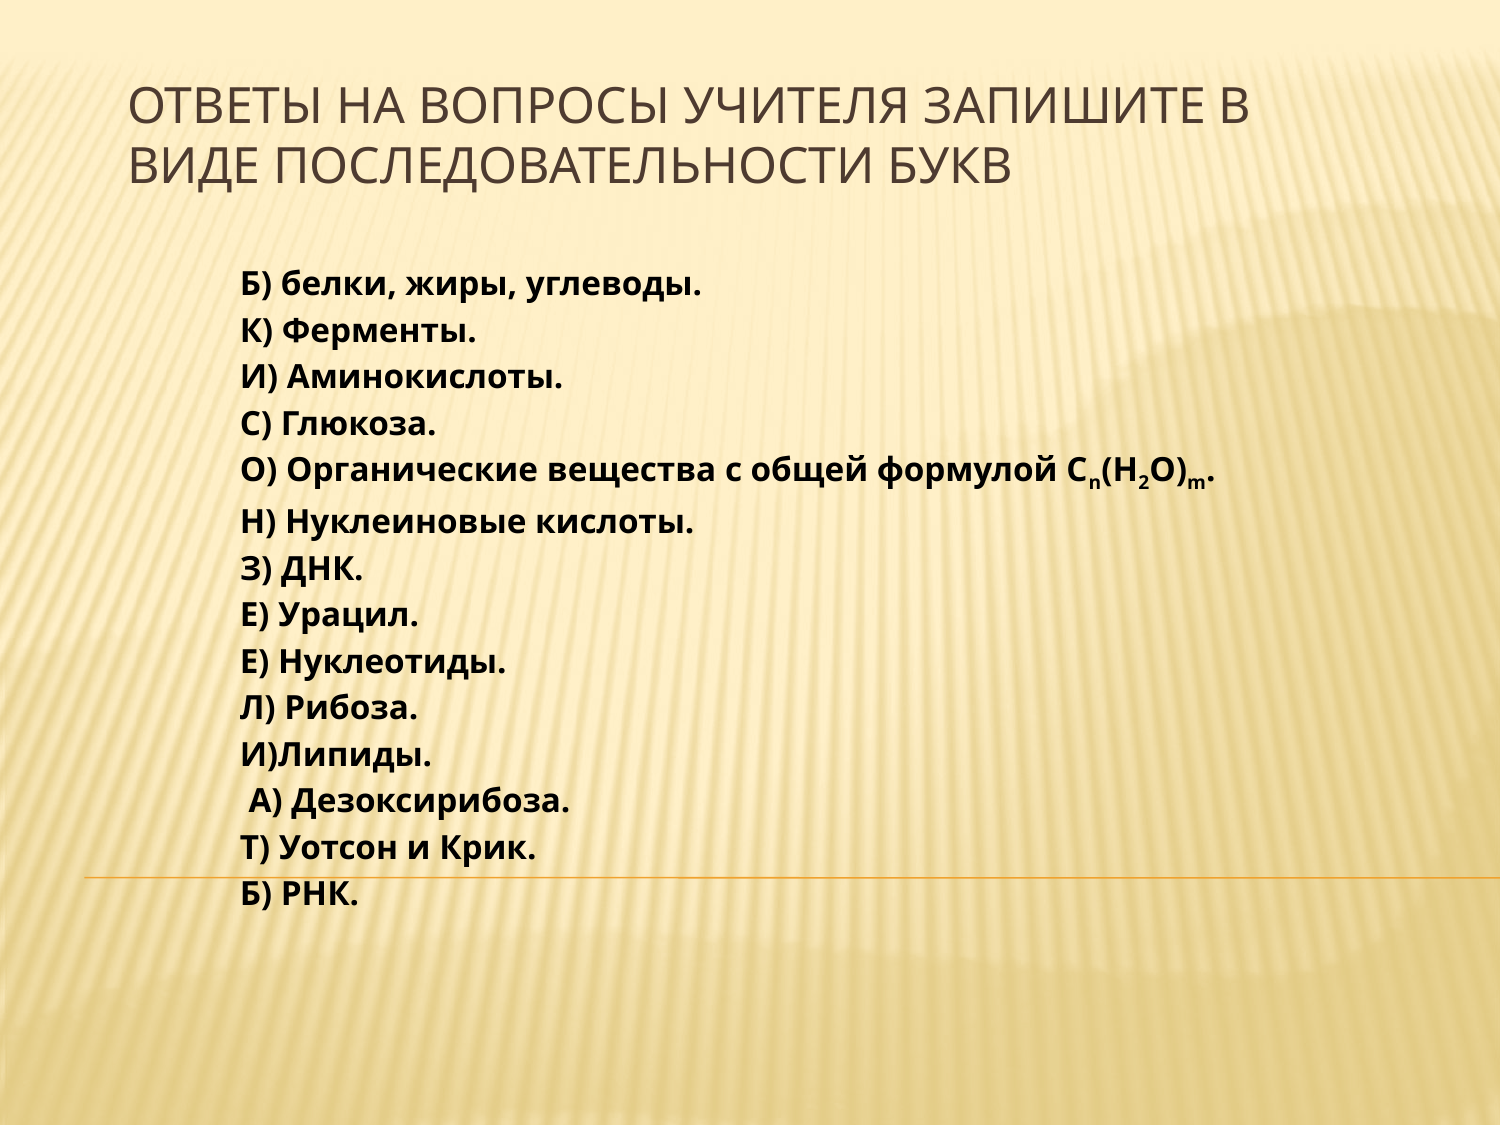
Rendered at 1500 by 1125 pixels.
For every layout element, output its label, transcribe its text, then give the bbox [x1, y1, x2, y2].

title Ответы на вопросы учителя запишите в виде последовательности букв [112, 66, 1388, 232]
subtitle Б) белки, жиры, углеводы. К) Ферменты. И) Аминокислоты. С) Глюкоза. О) Органические вещества с общей формулой Cn(H2O)m. Н) Нуклеиновые кислоты. З) ДНК. Е) Урацил. Е) Нуклеотиды. Л) Рибоза. И)Липиды. А) Дезоксирибоза. Т) Уотсон и Крик. Б) РНК. [225, 255, 1275, 925]
